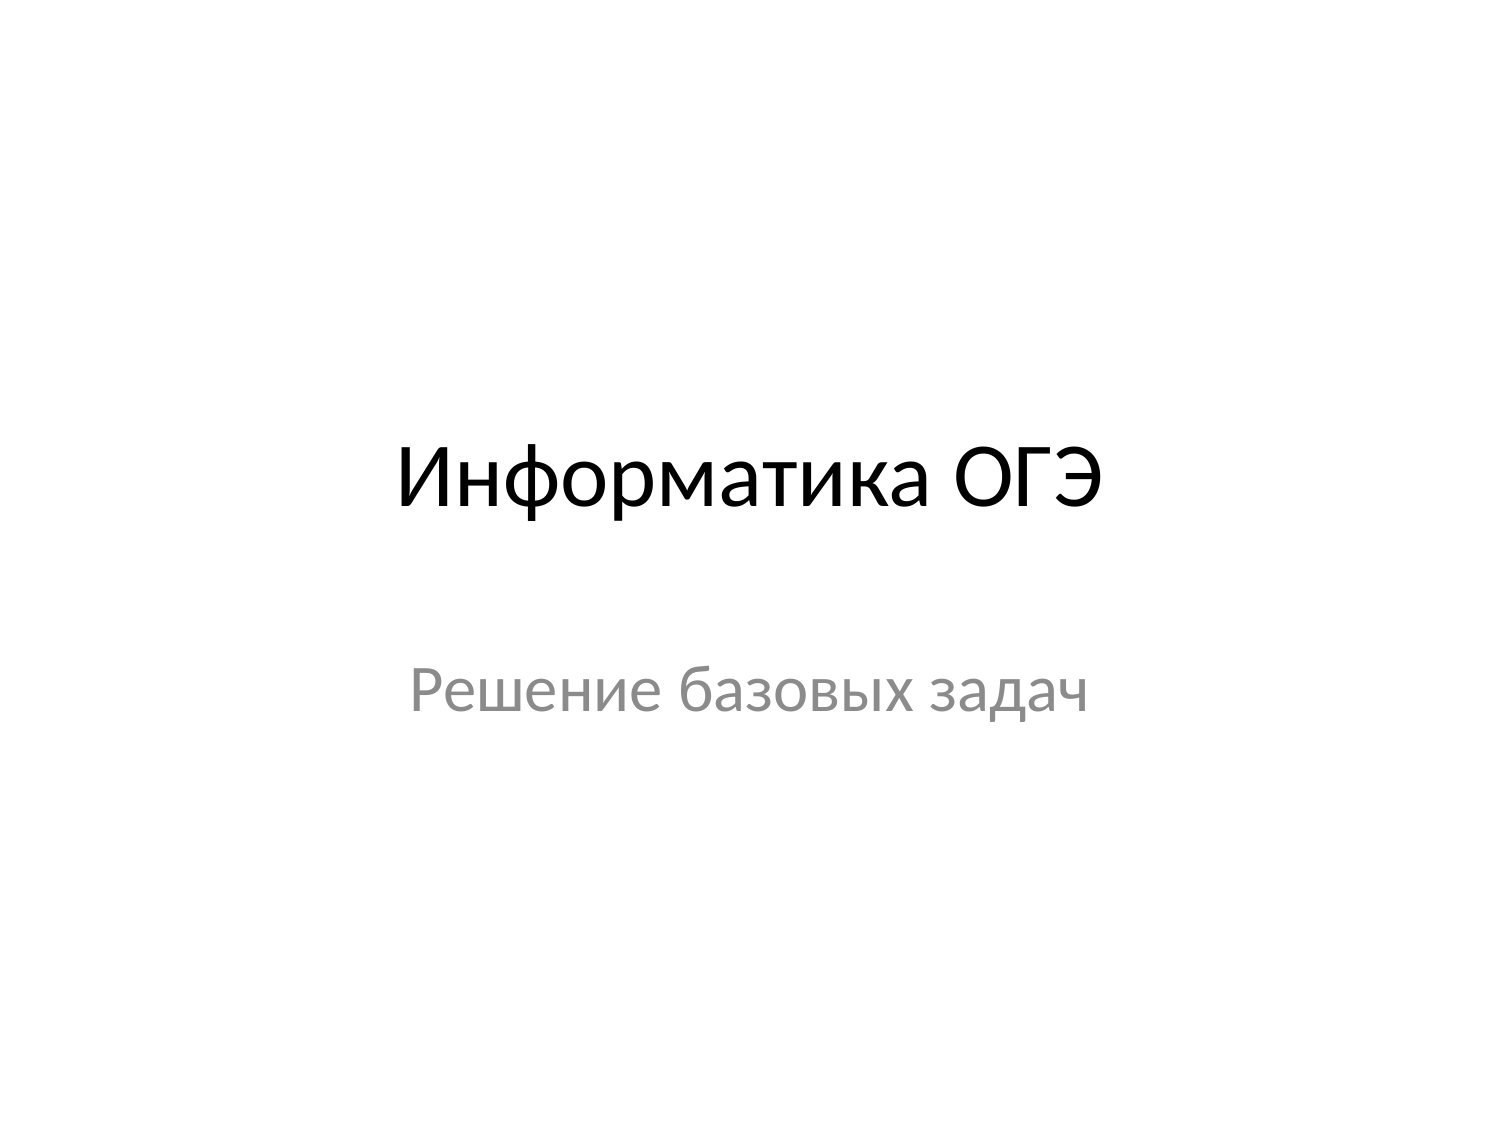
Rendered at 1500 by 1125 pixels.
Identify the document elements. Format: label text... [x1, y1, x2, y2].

subtitle Решение базовых задач [225, 637, 1275, 925]
title Информатика ОГЭ [112, 349, 1388, 591]
